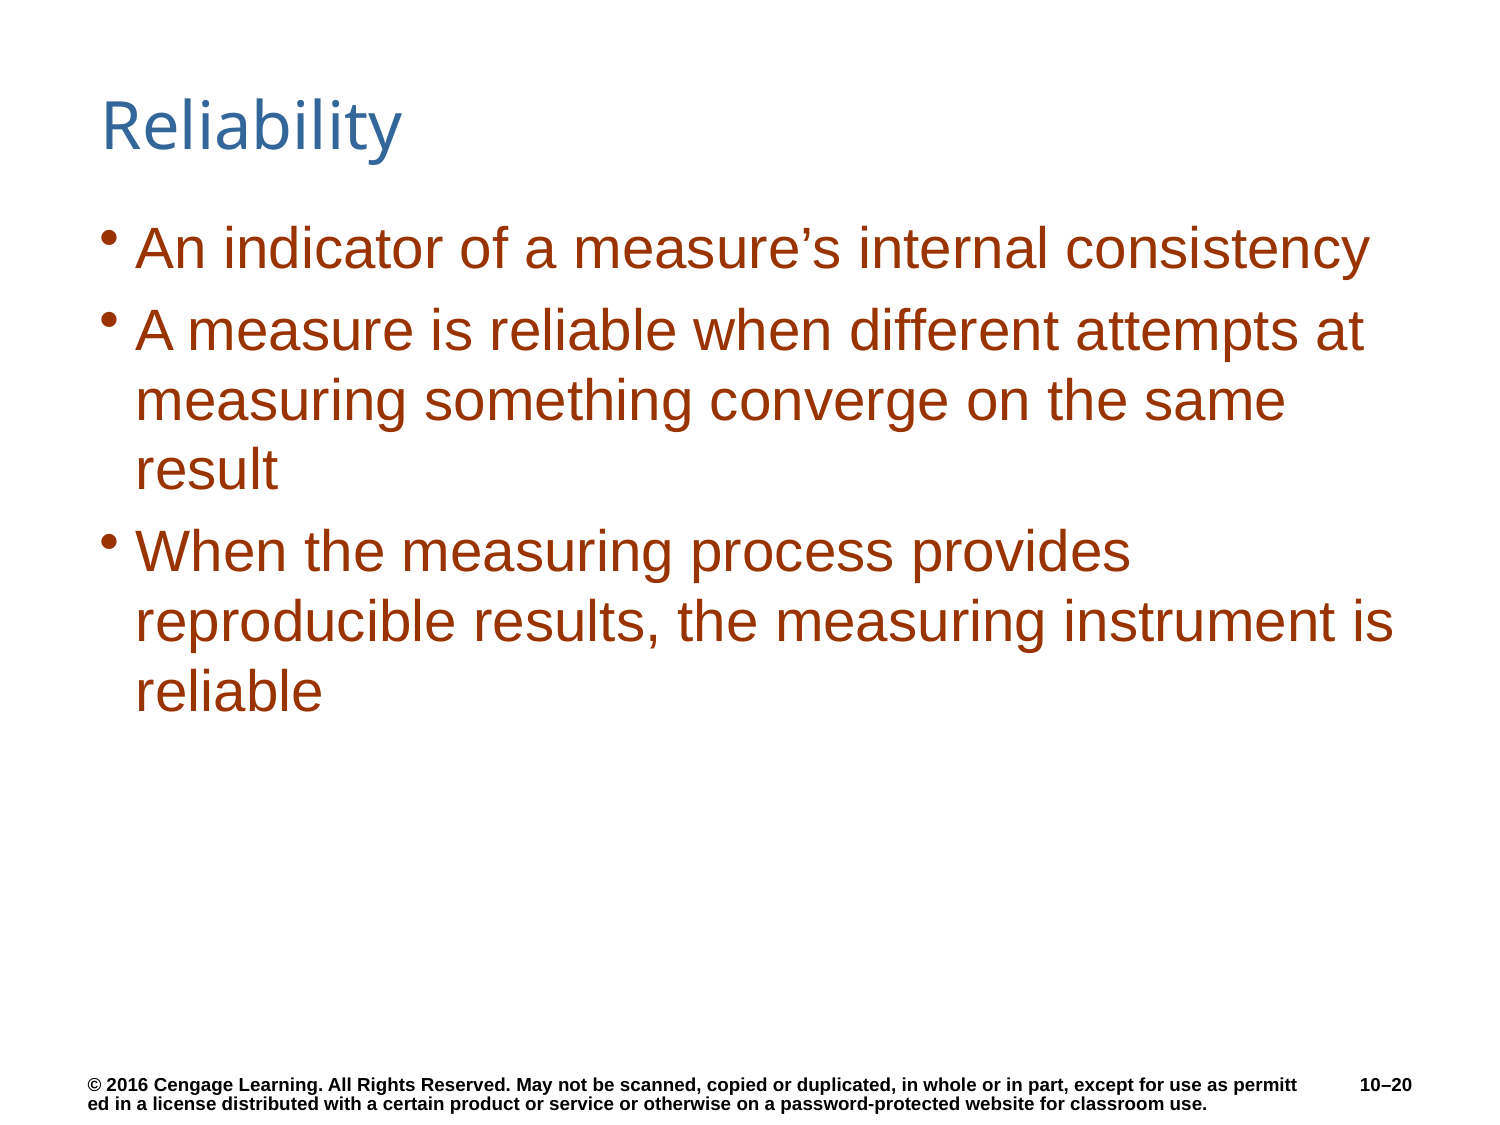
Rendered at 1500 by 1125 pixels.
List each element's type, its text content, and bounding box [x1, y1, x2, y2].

slide_number 10–20 [1050, 1042, 1413, 1103]
footer © 2016 Cengage Learning. All Rights Reserved. May not be scanned, copied or duplicated, in whole or in part, except for use as permitted in a license distributed with a certain product or service or otherwise on a password-protected website for classroom use. [87, 1057, 1050, 1103]
list An indicator of a measure’s internal consistency A measure is reliable when different attempts at measuring something converge on the same result When the measuring process provides reproducible results, the measuring instrument is reliable [84, 202, 1414, 1013]
title Reliability [85, 75, 1411, 171]
